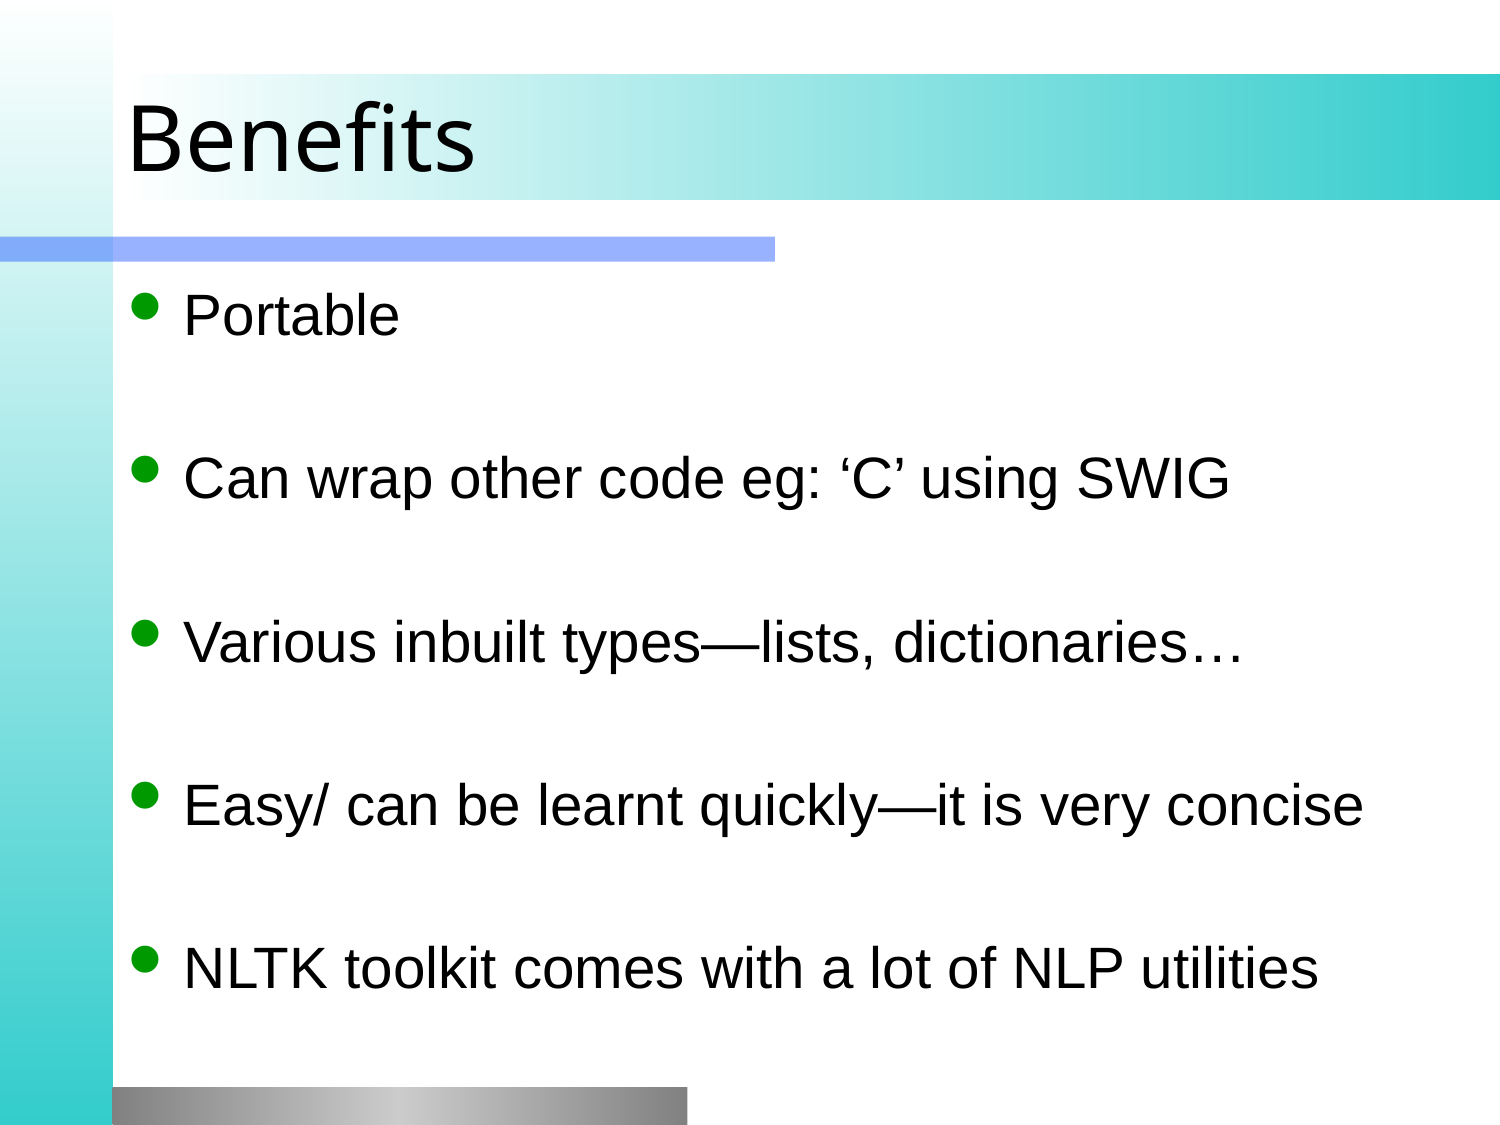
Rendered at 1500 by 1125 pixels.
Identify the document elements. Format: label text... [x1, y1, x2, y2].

title Benefits [110, 40, 1386, 229]
list Portable Can wrap other code eg: ‘C’ using SWIG Various inbuilt types—lists, dictionaries… Easy/ can be learnt quickly—it is very concise NLTK toolkit comes with a lot of NLP utilities [112, 269, 1463, 1013]
